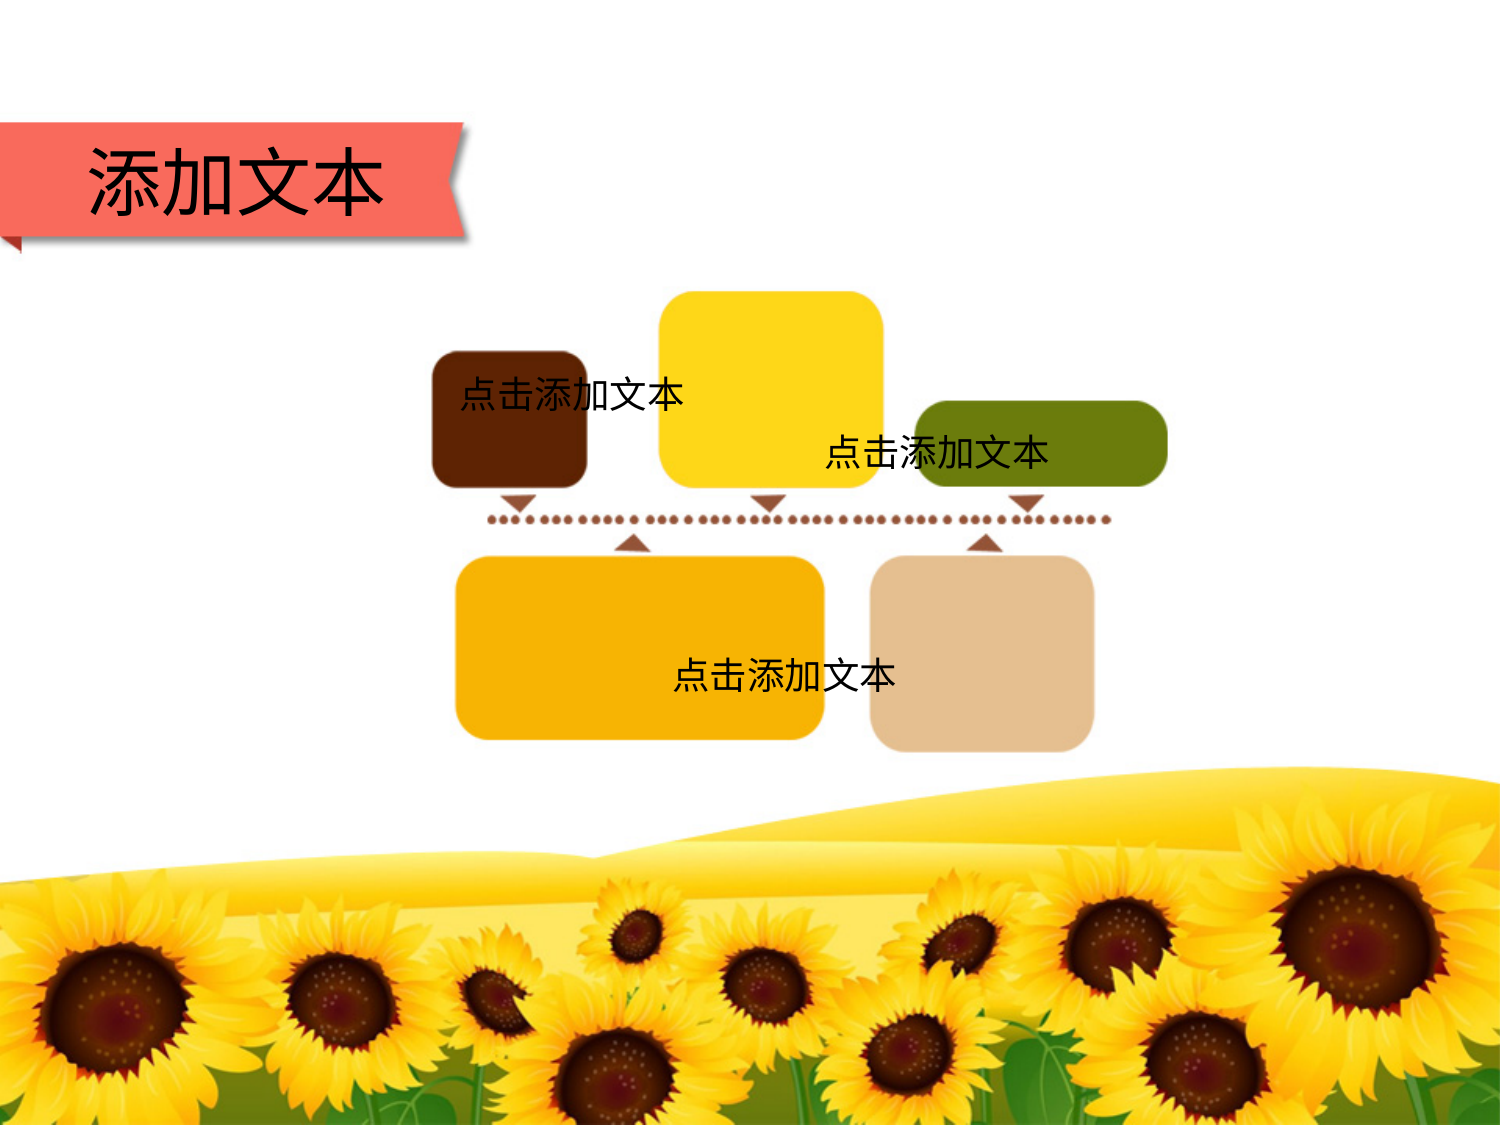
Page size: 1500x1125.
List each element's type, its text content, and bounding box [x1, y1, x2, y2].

text_box 点击添加文本 [657, 644, 913, 705]
text_box 点击添加文本 [809, 421, 1065, 482]
text_box 点击添加文本 [445, 363, 739, 423]
text_box 添加文本 [72, 128, 402, 234]
picture [0, 0, 1500, 1125]
